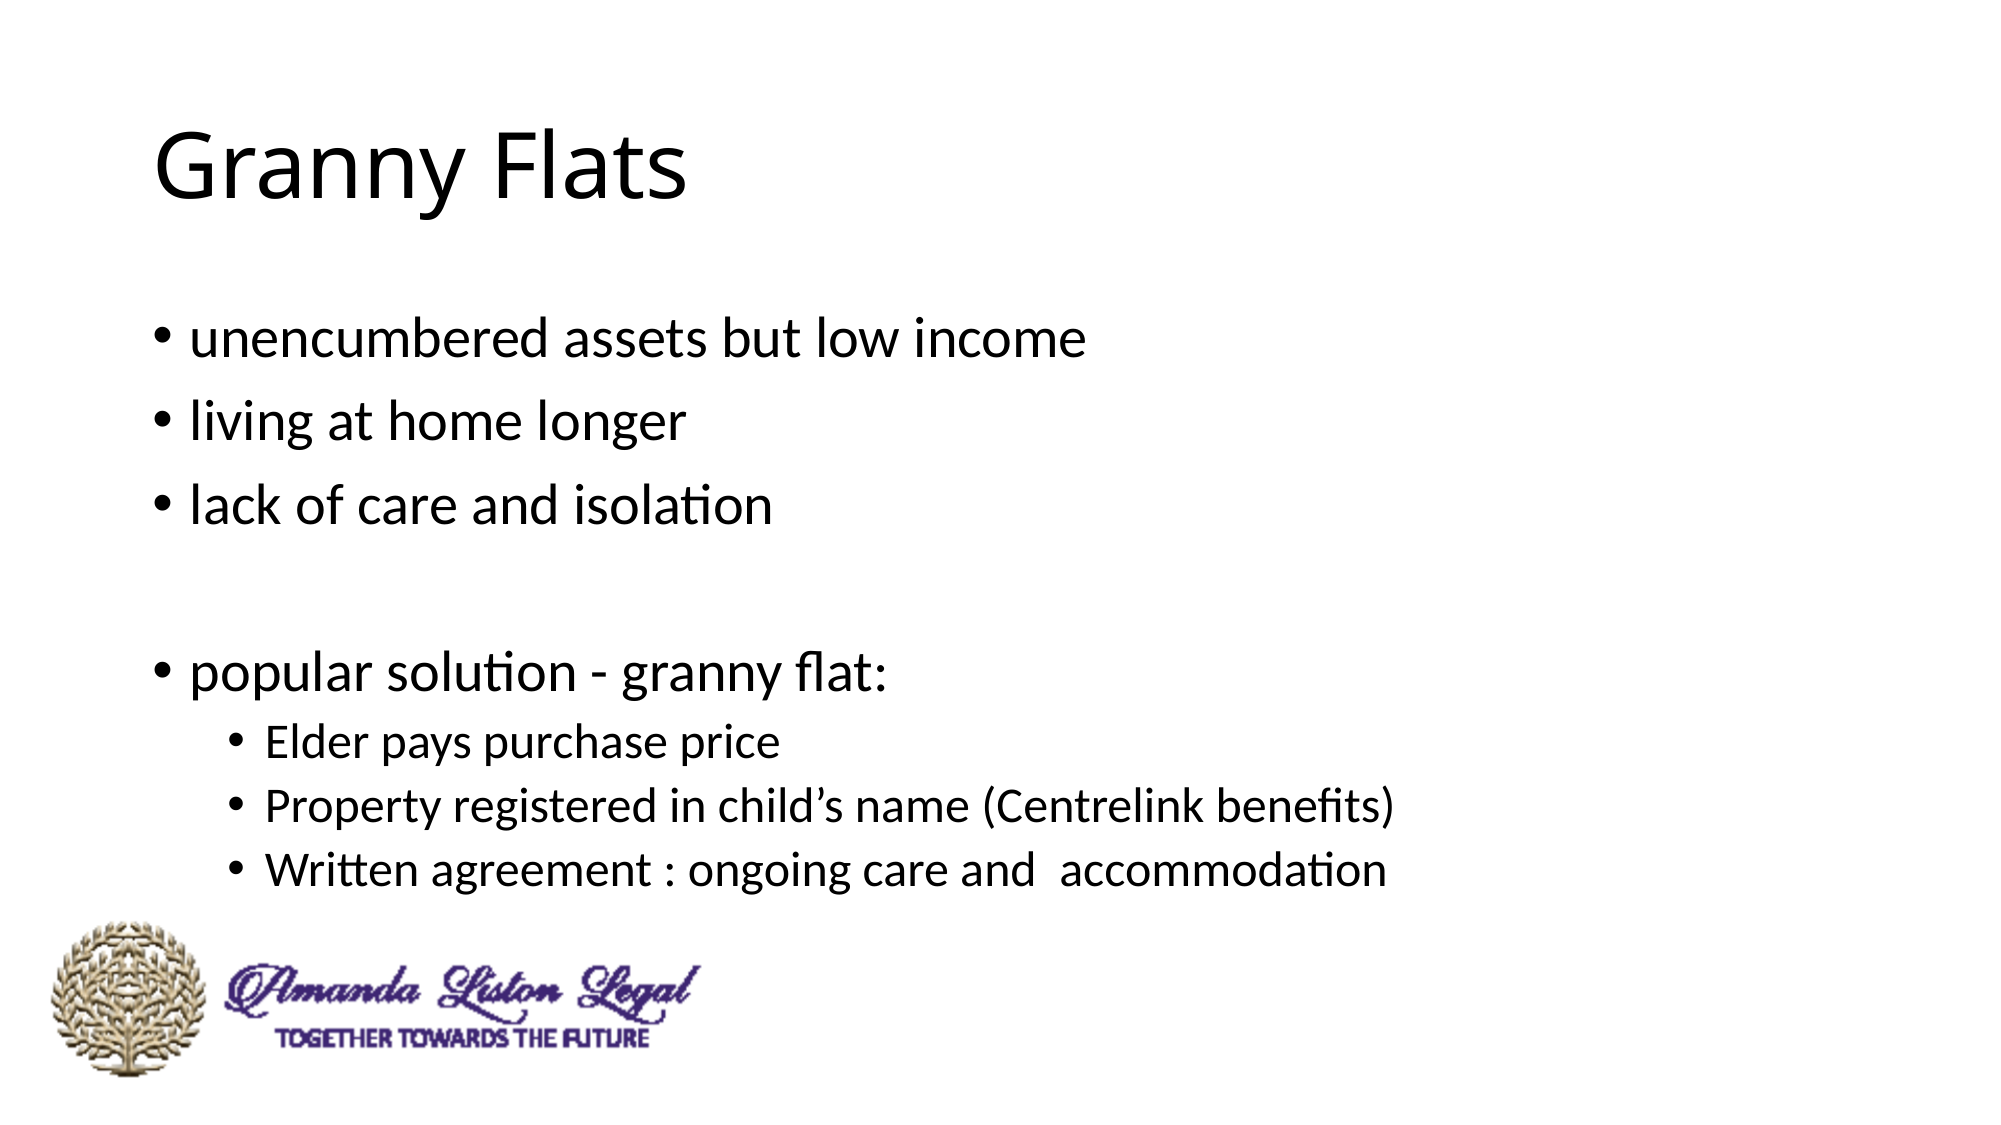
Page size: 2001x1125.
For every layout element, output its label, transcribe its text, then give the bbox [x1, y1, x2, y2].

title Granny Flats [137, 59, 1863, 278]
list unencumbered assets but low income living at home longer lack of care and isolation popular solution - granny flat: Elder pays purchase price Property registered in child’s name (Centrelink benefits) Written agreement : ongoing care and accommodation [137, 299, 1863, 1014]
picture [0, 889, 774, 1125]
